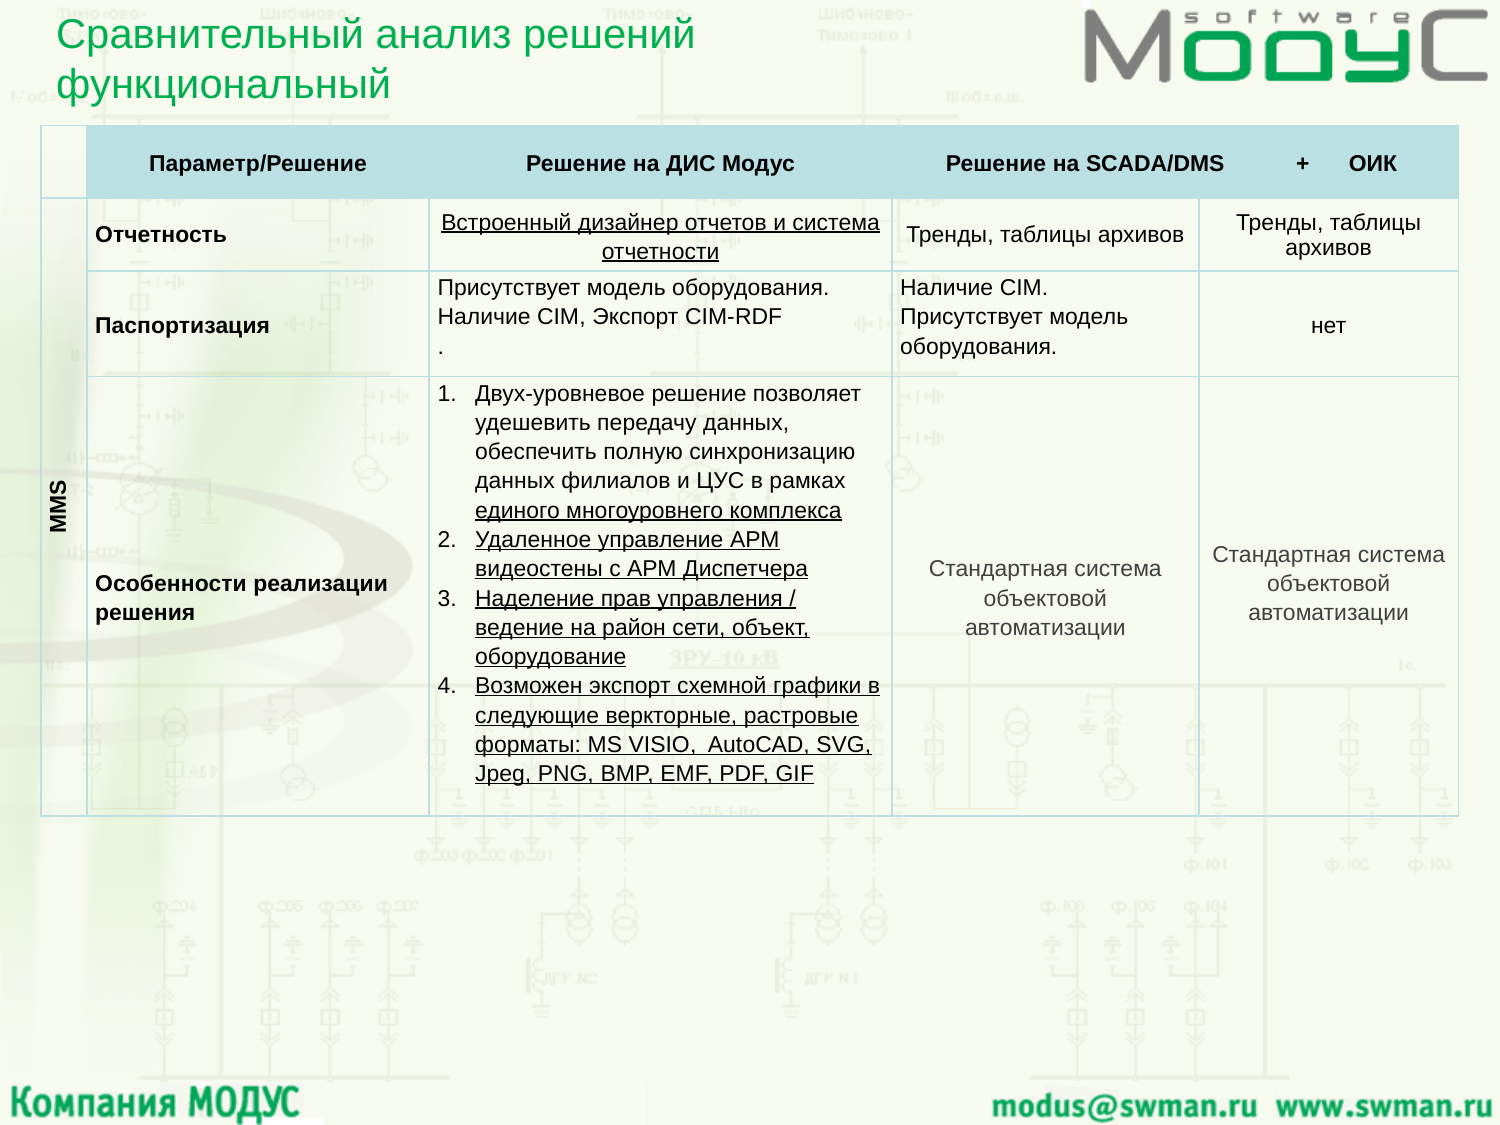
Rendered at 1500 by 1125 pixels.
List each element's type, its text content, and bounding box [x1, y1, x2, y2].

table_cell Паспортизация [88, 272, 428, 376]
table_cell Присутствует модель оборудования. Наличие CIM, Экспорт CIM-RDF . [430, 272, 891, 376]
table_cell Стандартная система объектовой автоматизации [893, 377, 1198, 815]
table_cell нет [1200, 272, 1458, 376]
table_header [42, 126, 86, 197]
table_cell Особенности реализации решения [88, 377, 428, 815]
table_header Решение на ДИС Модус [430, 126, 891, 197]
table_cell Тренды, таблицы архивов [1200, 199, 1458, 270]
table_cell Тренды, таблицы архивов [893, 199, 1198, 270]
table_cell Стандартная система объектовой автоматизации [1200, 377, 1458, 815]
table_header Решение на SCADA/DMS + ОИК [893, 126, 1458, 197]
picture [0, 0, 1500, 1125]
table_cell Двух-уровневое решение позволяет удешевить передачу данных, обеспечить полную синхронизацию данных филиалов и ЦУС в рамках единого многоуровнего комплекса Удаленное управление АРМ видеостены с АРМ Диспетчера Наделение прав управления / ведение на район сети, объект, оборудование Возможен экспорт схемной графики в следующие веркторные, растровые форматы: MS VISIO, AutoCAD, SVG, Jpeg, PNG, BMP, EMF, PDF, GIF [430, 377, 891, 815]
text_box Сравнительный анализ решений функциональный [41, 0, 792, 115]
table_cell Встроенный дизайнер отчетов и система отчетности [430, 199, 891, 270]
table_cell Отчетность [88, 199, 428, 270]
table_cell MMS [42, 199, 86, 815]
table_cell Наличие CIM. Присутствует модель оборудования. [893, 272, 1198, 376]
table_header Параметр/Решение [88, 126, 428, 197]
